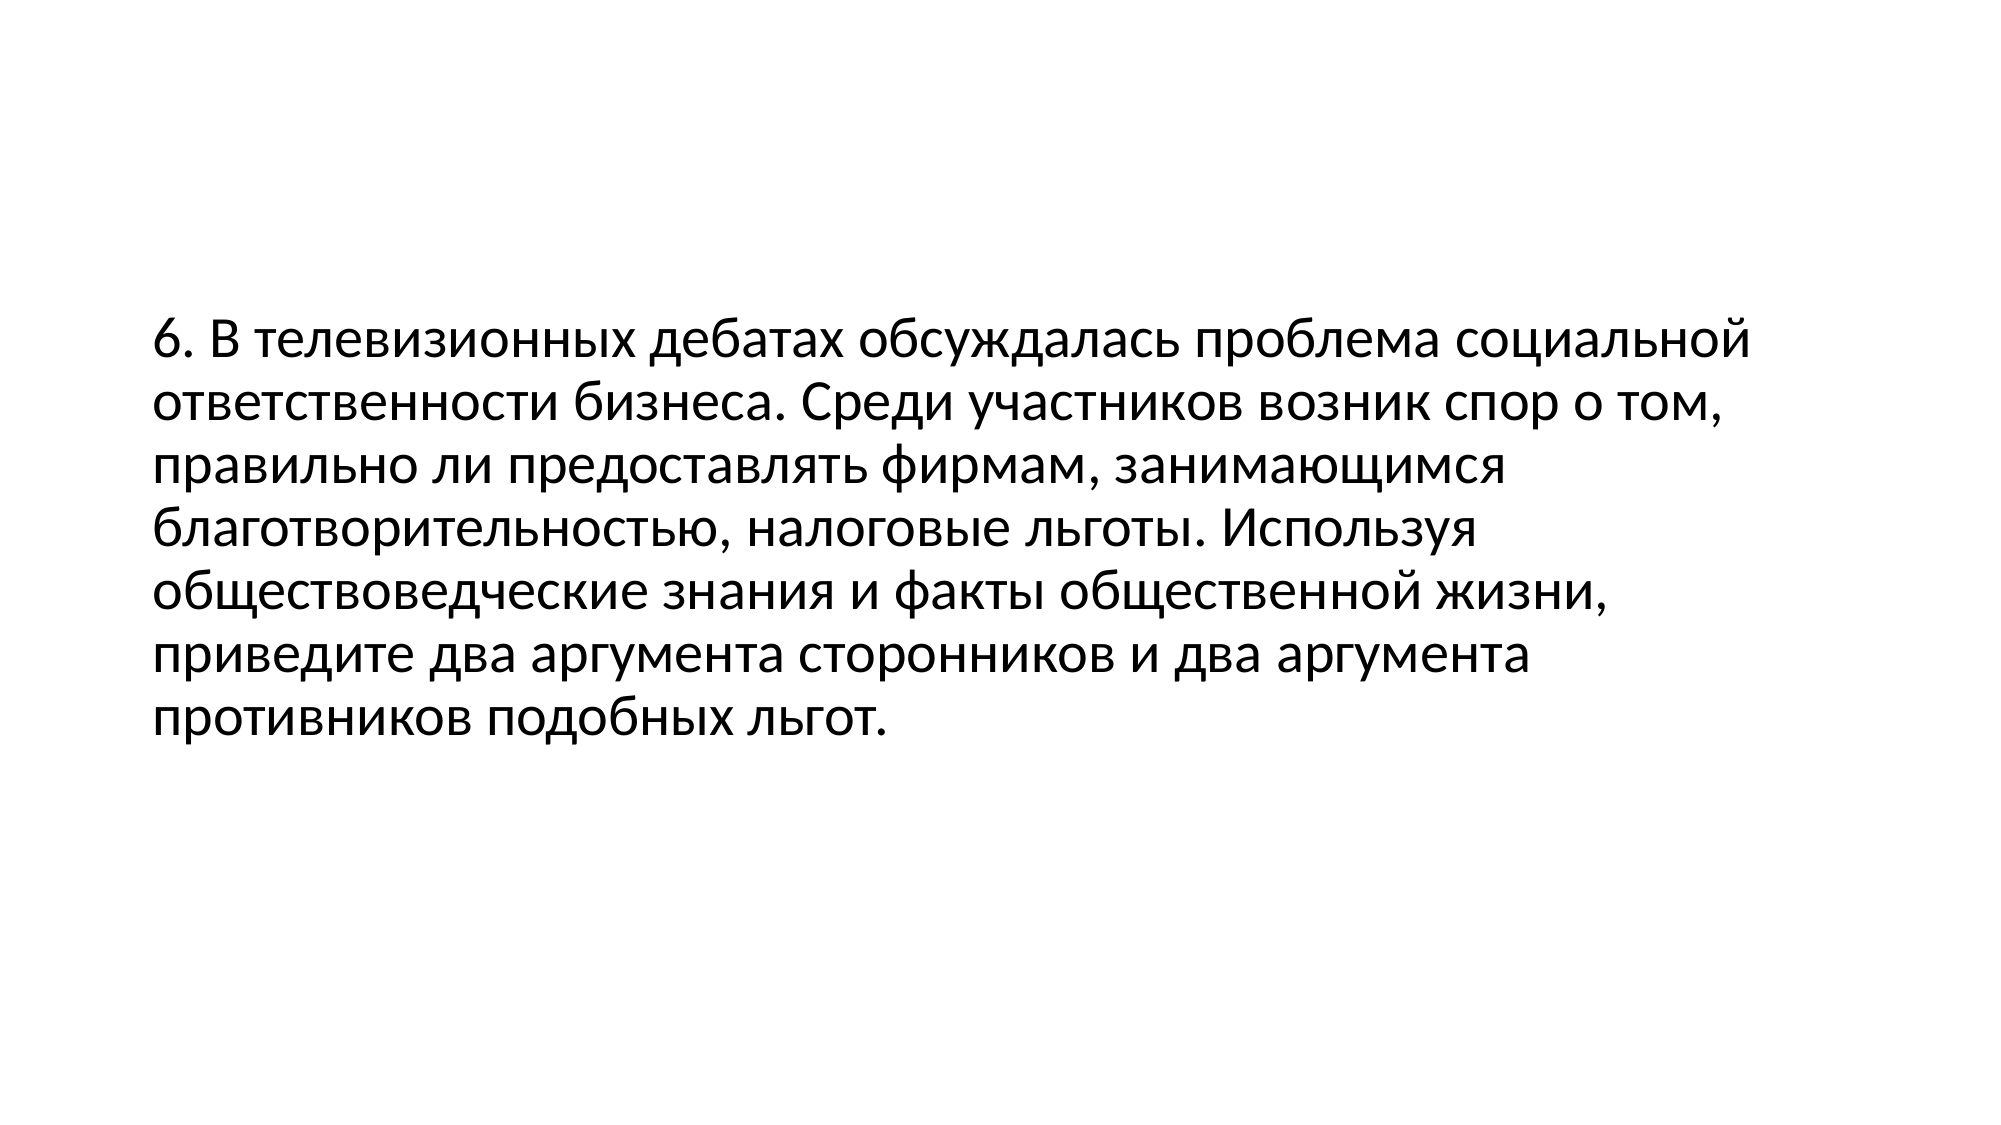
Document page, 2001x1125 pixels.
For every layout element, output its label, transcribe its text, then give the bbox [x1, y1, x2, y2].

list 6. В телевизионных дебатах обсуждалась проблема социальной ответственности бизнеса. Среди участников возник спор о том, правильно ли предоставлять фирмам, занимающимся благотворительностью, налоговые льготы. Используя обществоведческие знания и факты общественной жизни, приведите два аргумента сторонников и два аргумента противников подобных льгот. [137, 299, 1863, 1014]
